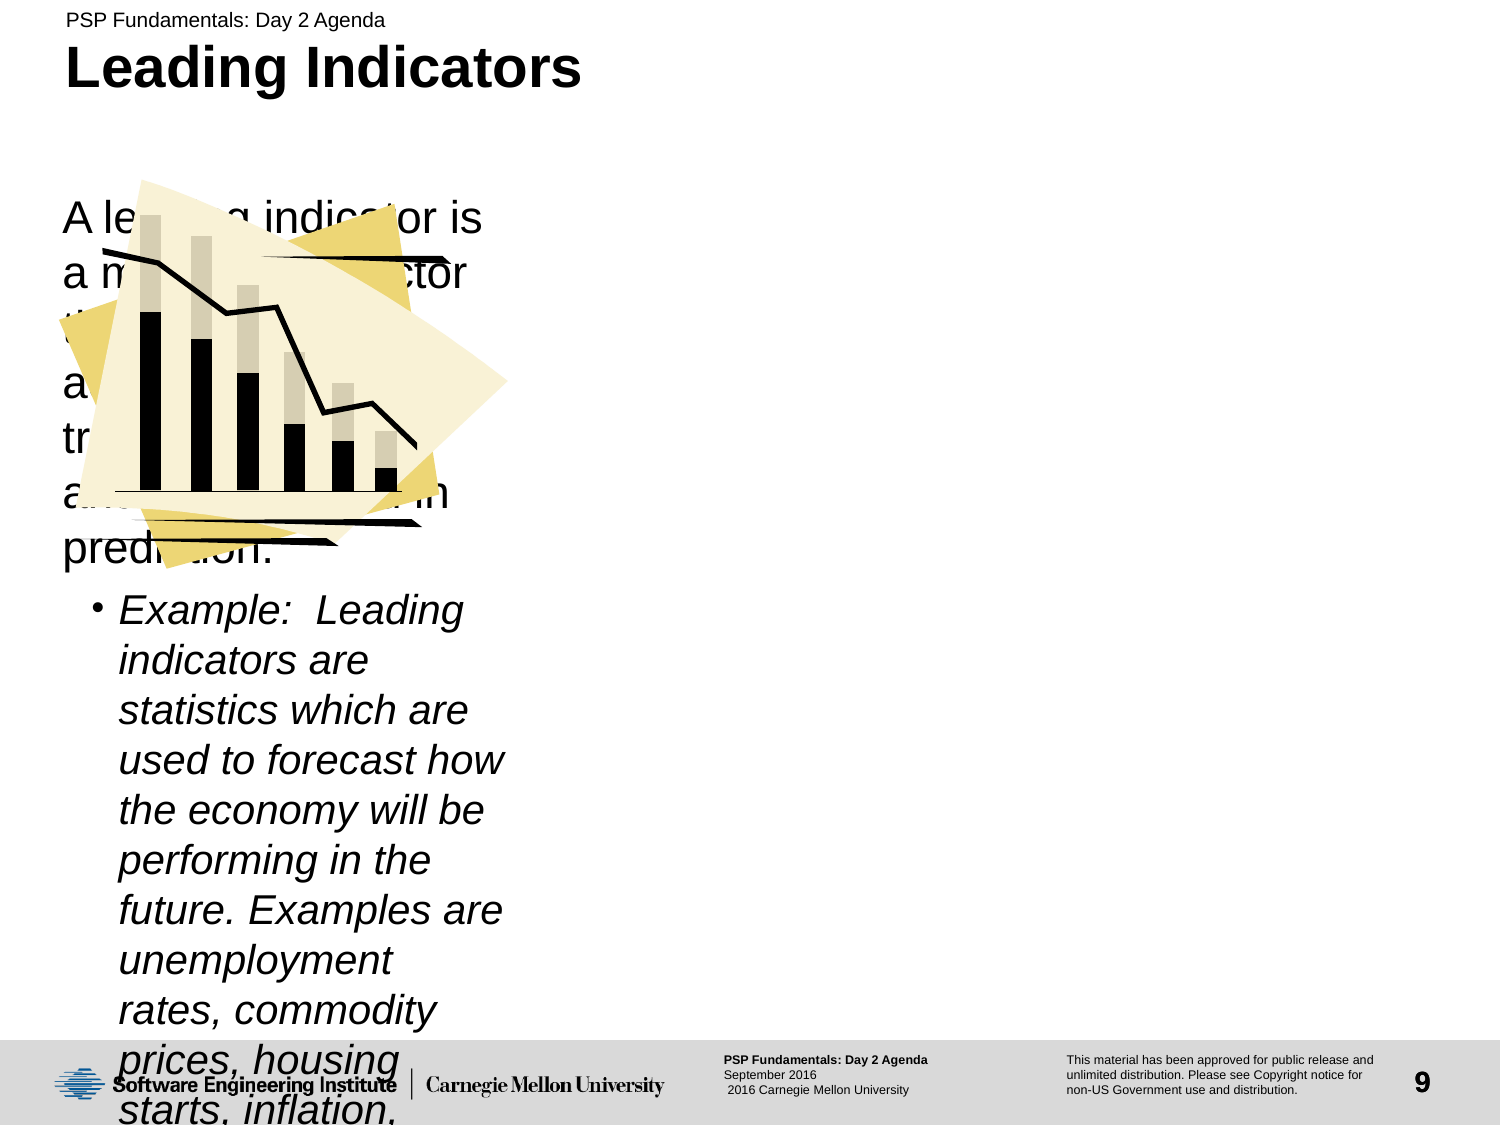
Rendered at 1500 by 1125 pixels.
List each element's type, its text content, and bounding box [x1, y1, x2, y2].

picture [58, 179, 508, 569]
list A leading indicator is a measurable factor that changes in advance of a new trend or condition and can be used in prediction. Example: Leading indicators are statistics which are used to forecast how the economy will be performing in the future. Examples are unemployment rates, commodity prices, housing starts, inflation, bankruptcies, etc. A leading quality indicator is a measurable factor that is shown to relate to a lagging indicator which allows for corrective actions to be taken to achieve a desired level of quality. [62, 569, 507, 1000]
picture [46, 1061, 673, 1104]
title Leading Indicators [65, 37, 1430, 148]
